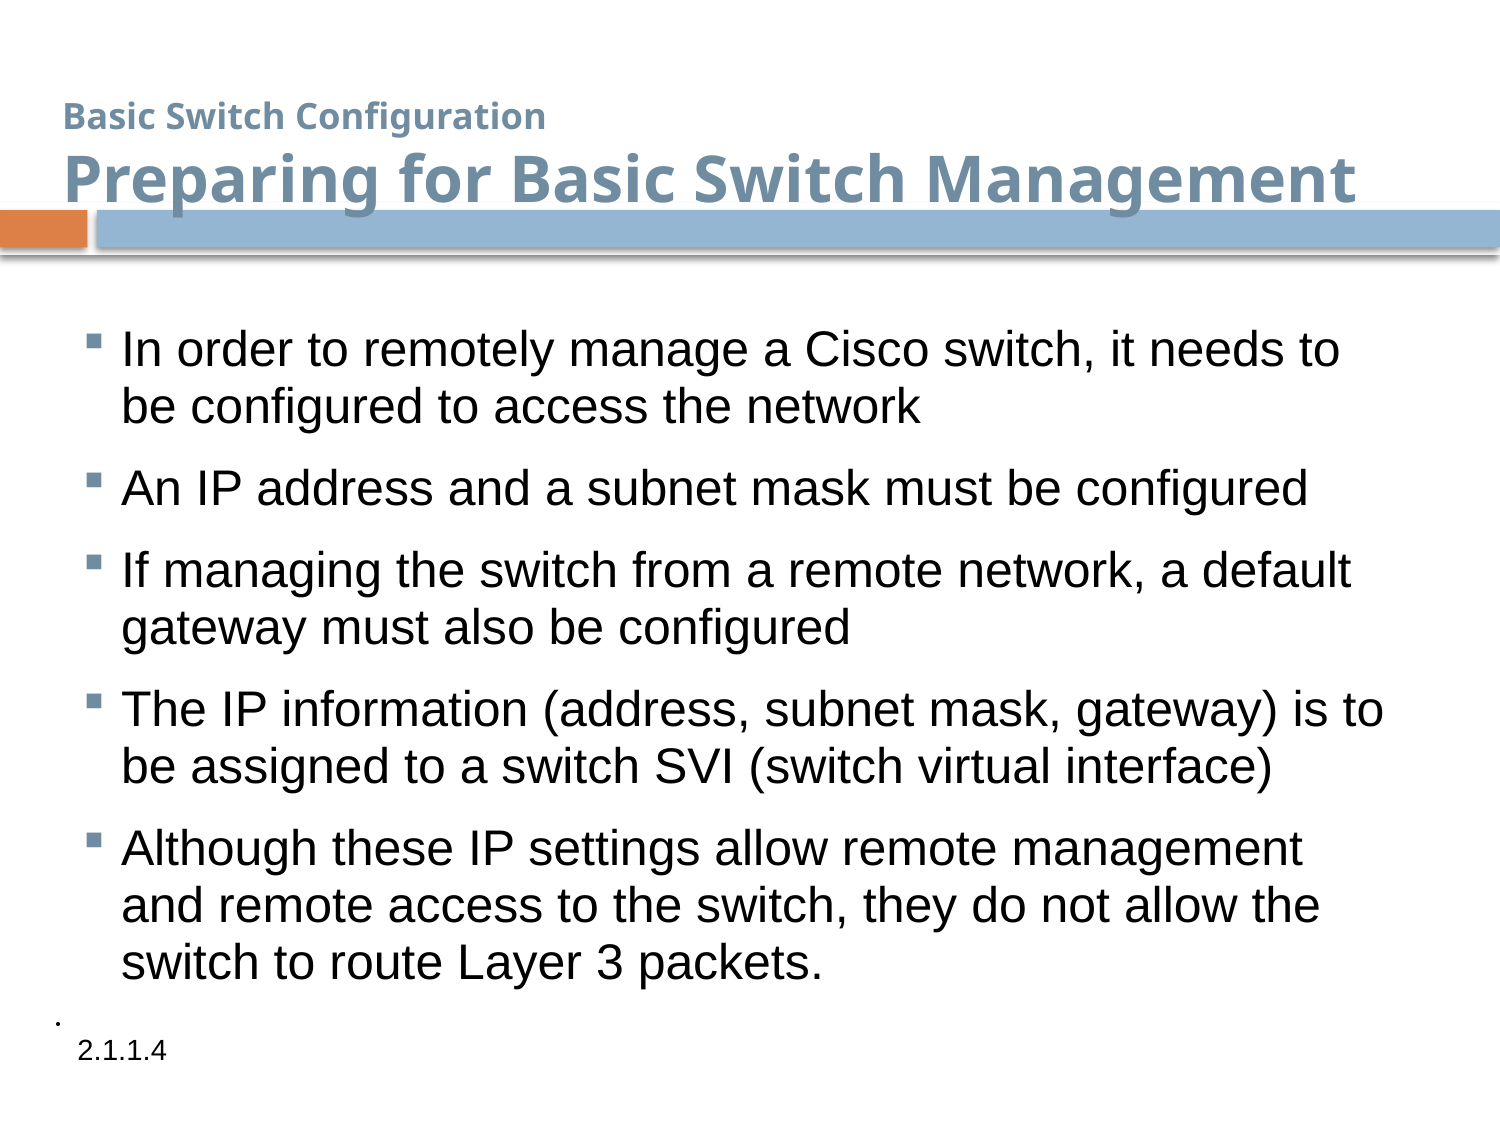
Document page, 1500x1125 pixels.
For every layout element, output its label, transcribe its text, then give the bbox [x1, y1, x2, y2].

text_box In order to remotely manage a Cisco switch, it needs to be configured to access the network An IP address and a subnet mask must be configured If managing the switch from a remote network, a default gateway must also be configured The IP information (address, subnet mask, gateway) is to be assigned to a switch SVI (switch virtual interface) Although these IP settings allow remote management and remote access to the switch, they do not allow the switch to route Layer 3 packets. [69, 314, 1411, 1072]
title Basic Switch Configuration Preparing for Basic Switch Management [47, 85, 1384, 224]
